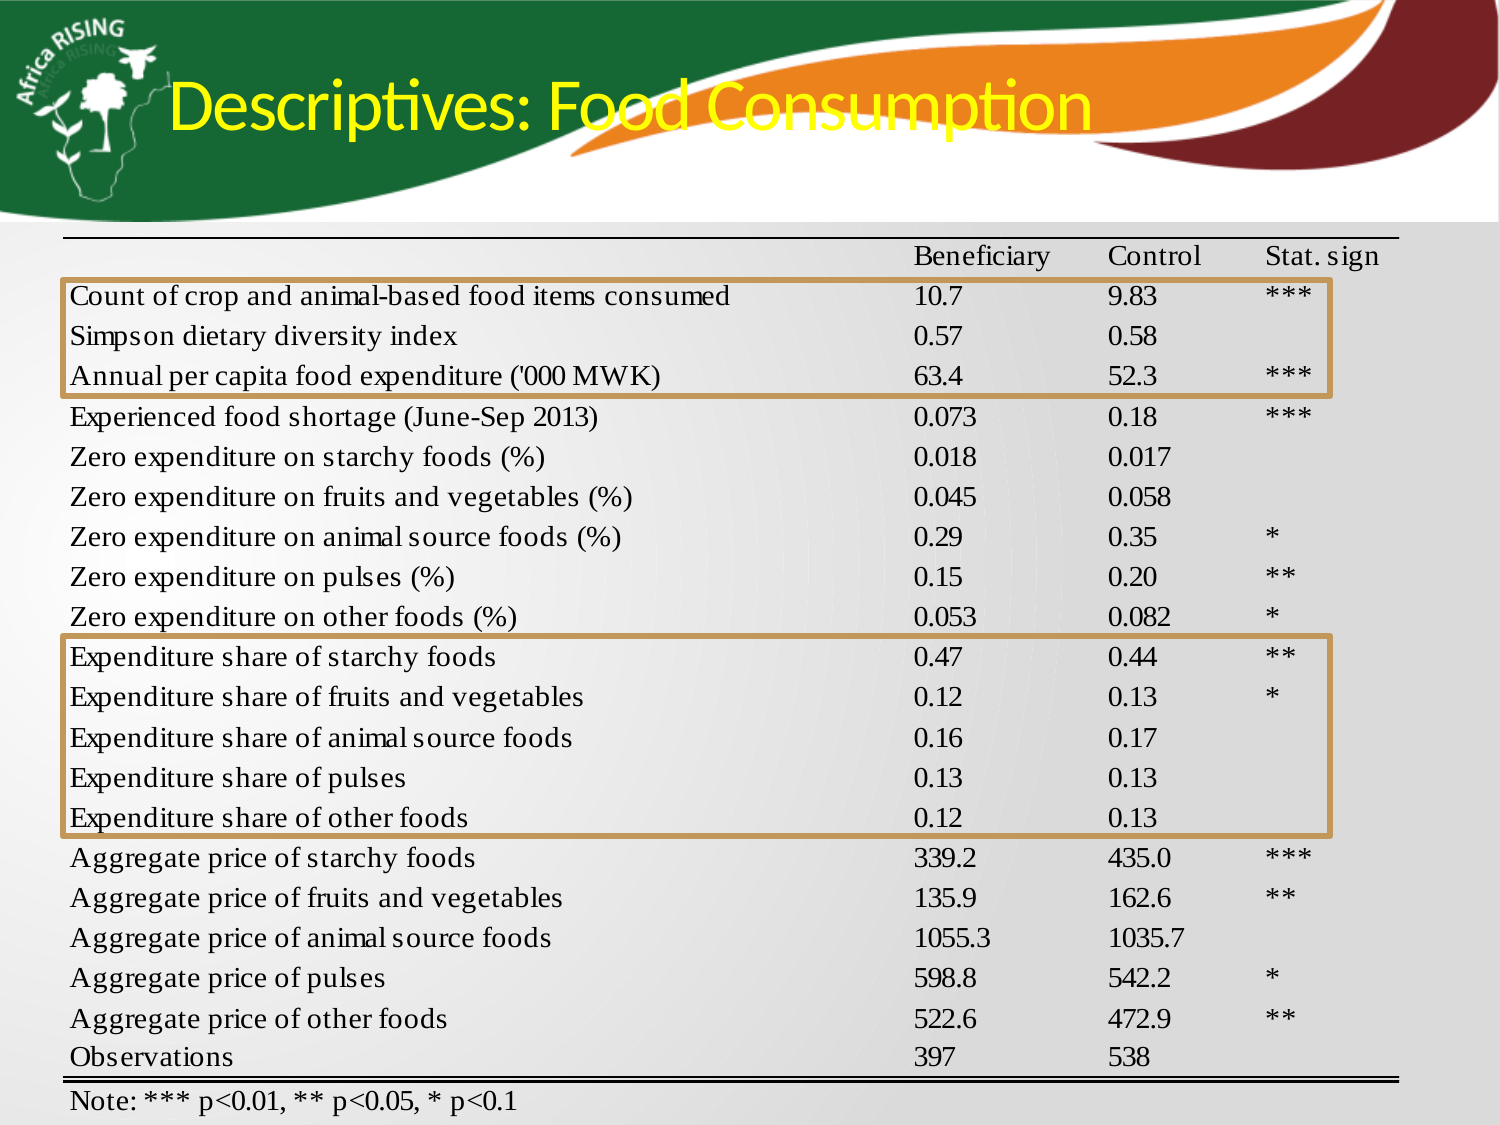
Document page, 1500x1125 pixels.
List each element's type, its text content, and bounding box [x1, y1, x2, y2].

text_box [62, 234, 1402, 1125]
picture [0, 0, 1499, 222]
text_box Descriptives: Food Consumption [153, 48, 1500, 191]
